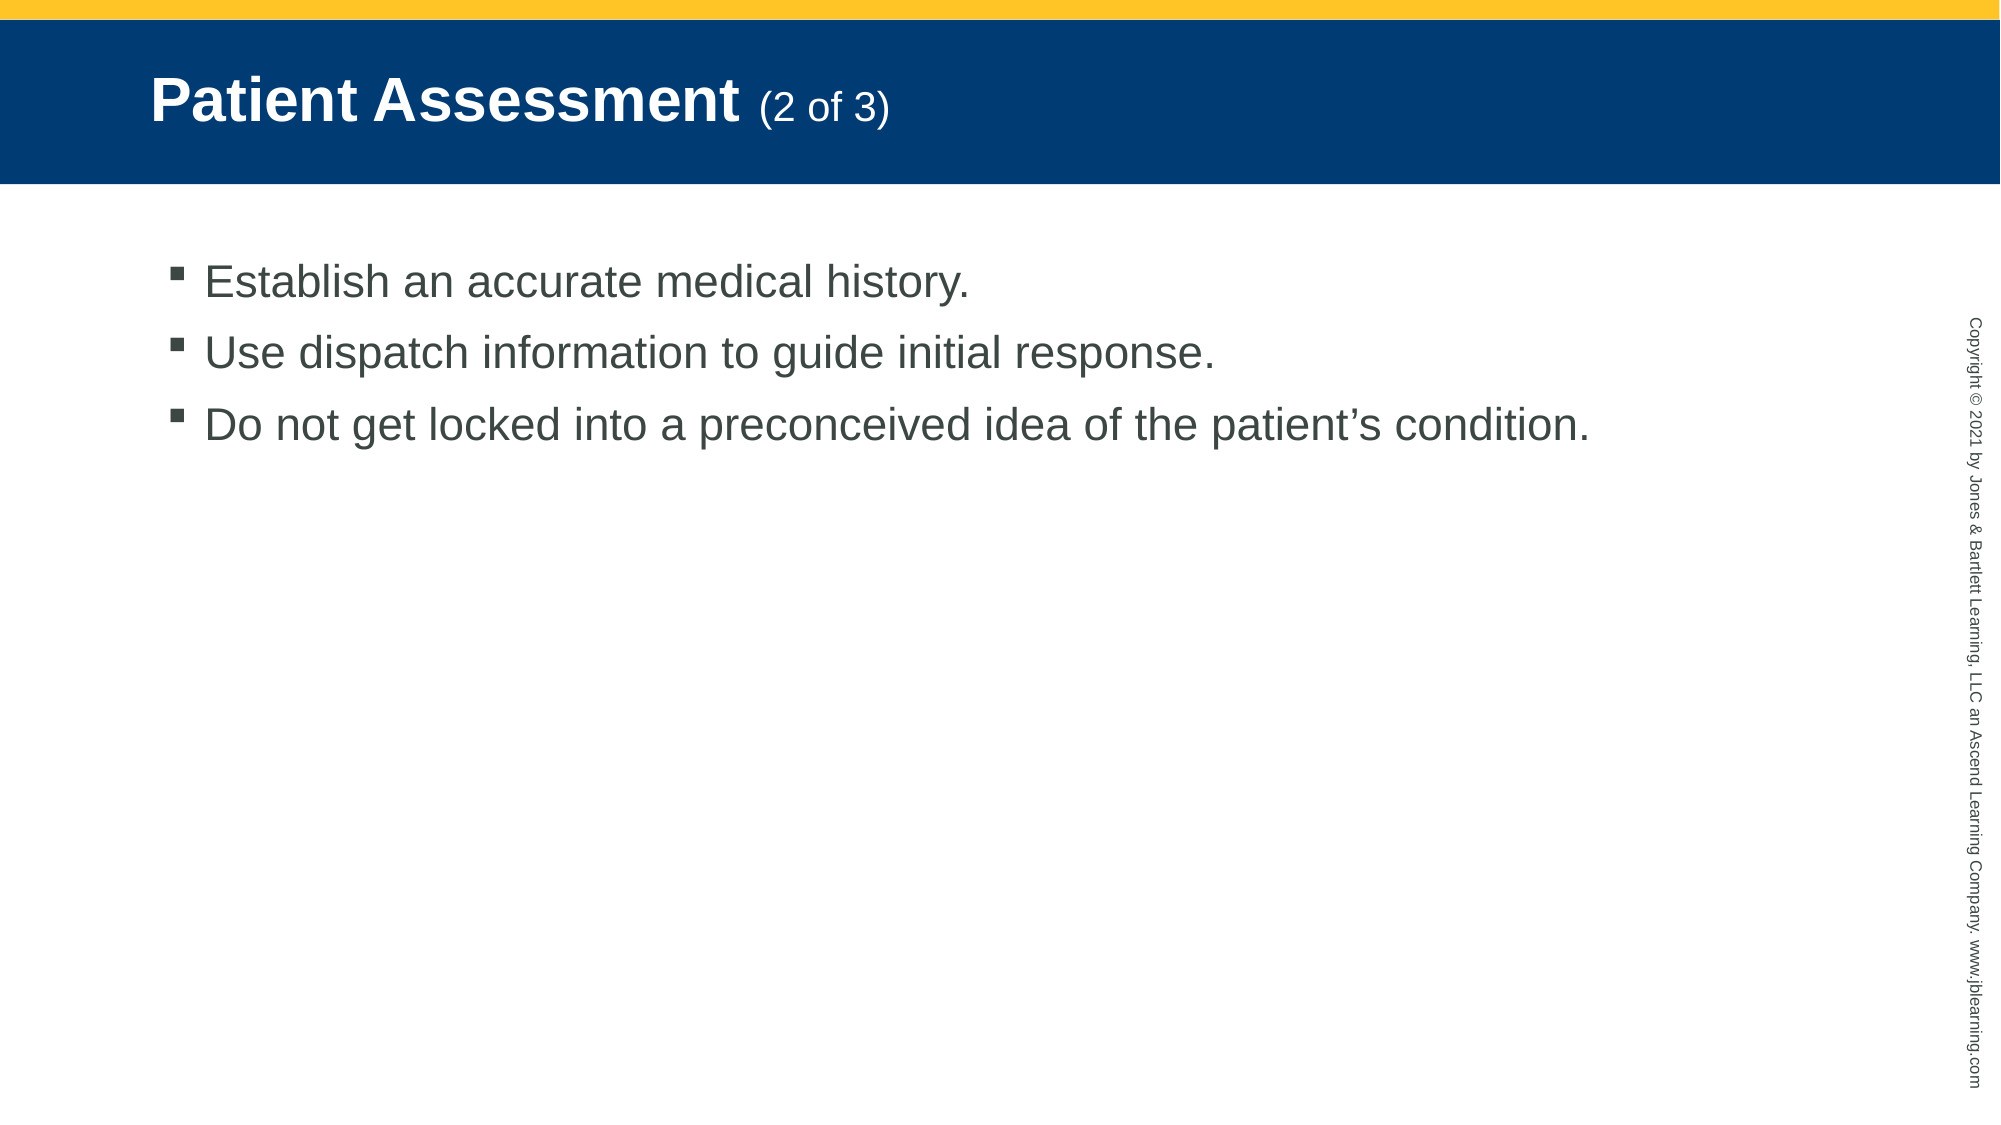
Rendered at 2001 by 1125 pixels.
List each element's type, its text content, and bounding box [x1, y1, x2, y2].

title Patient Assessment (2 of 3) [0, 19, 2000, 185]
list Establish an accurate medical history. Use dispatch information to guide initial response. Do not get locked into a preconceived idea of the patient’s condition. [151, 244, 1840, 1016]
